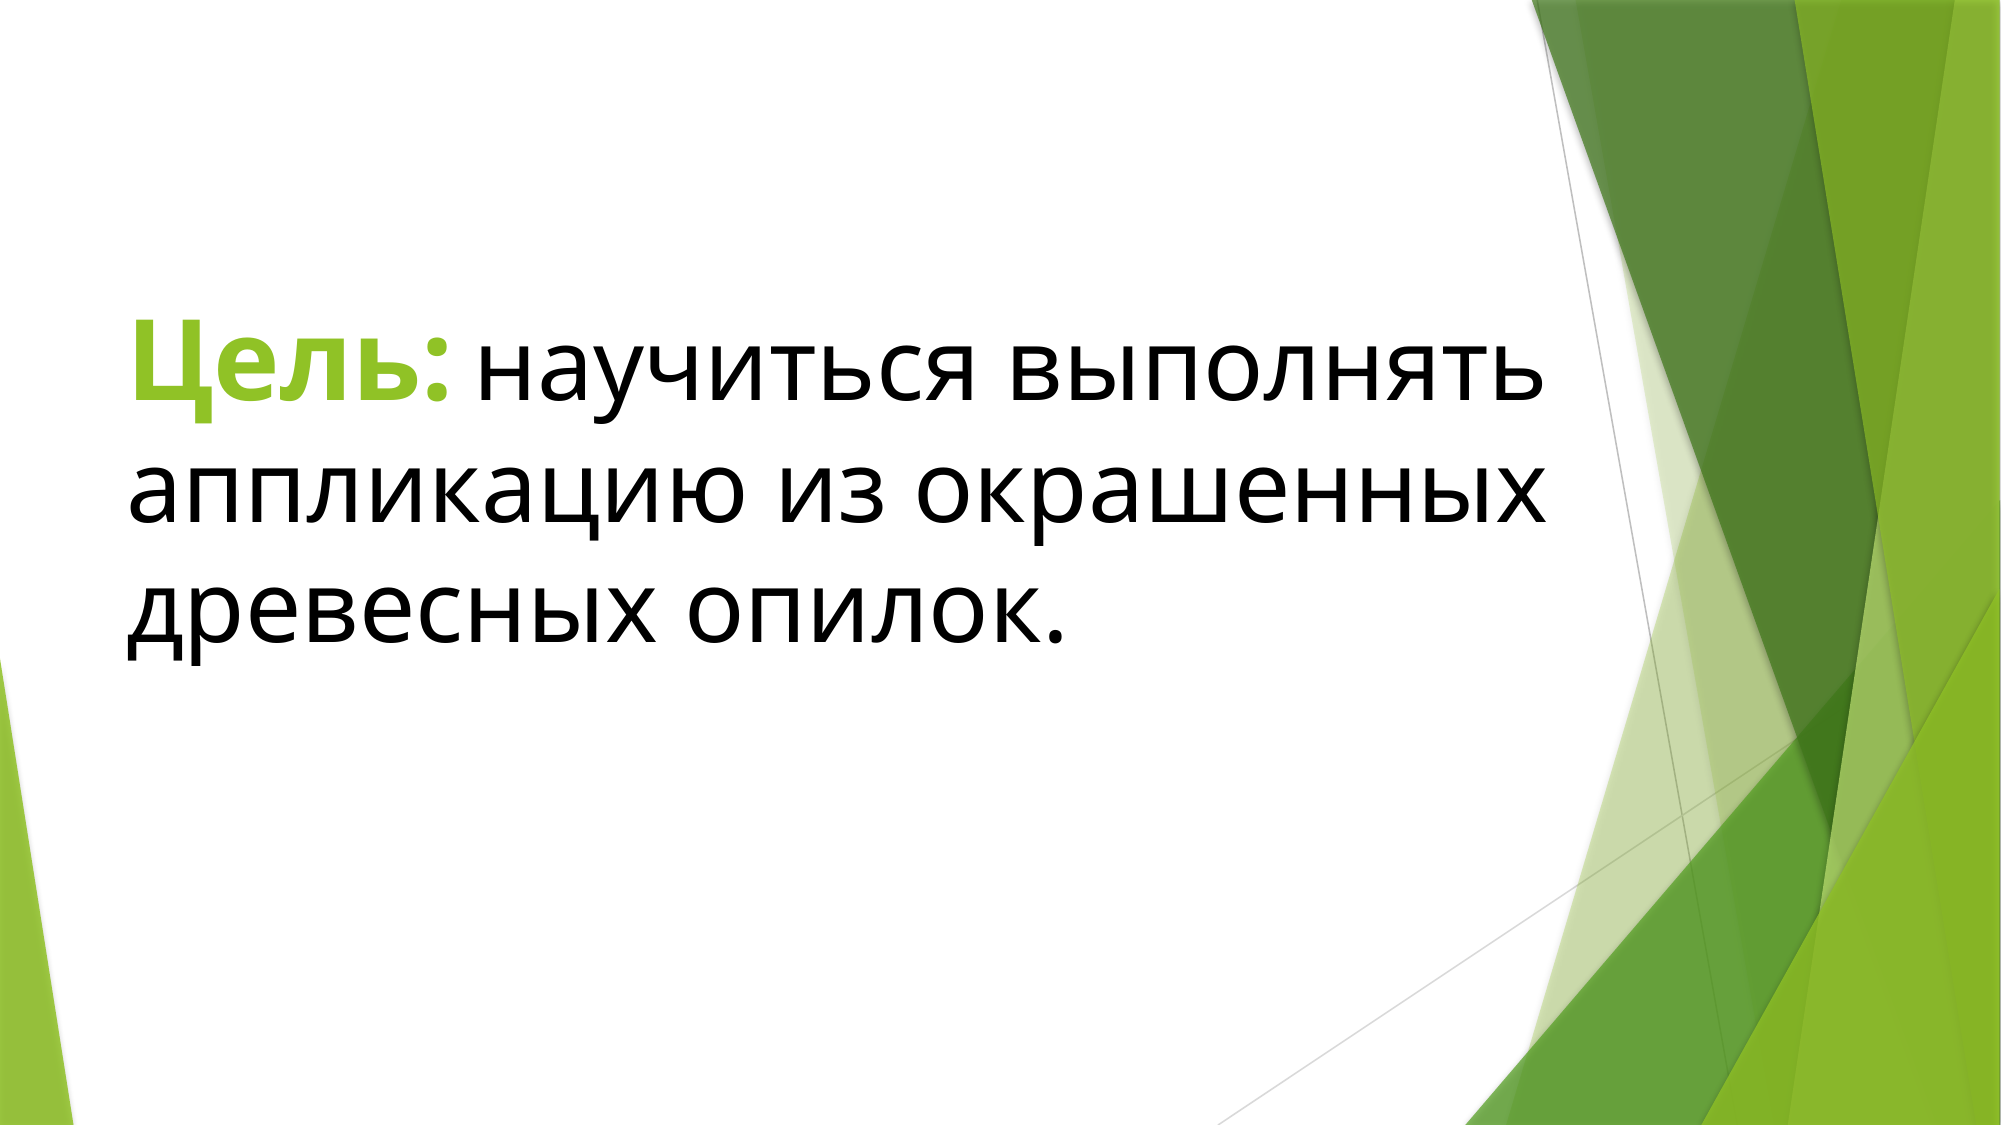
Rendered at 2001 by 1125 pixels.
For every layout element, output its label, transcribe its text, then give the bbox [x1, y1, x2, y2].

title Цель: научиться выполнять аппликацию из окрашенных древесных опилок. [111, 280, 1636, 951]
